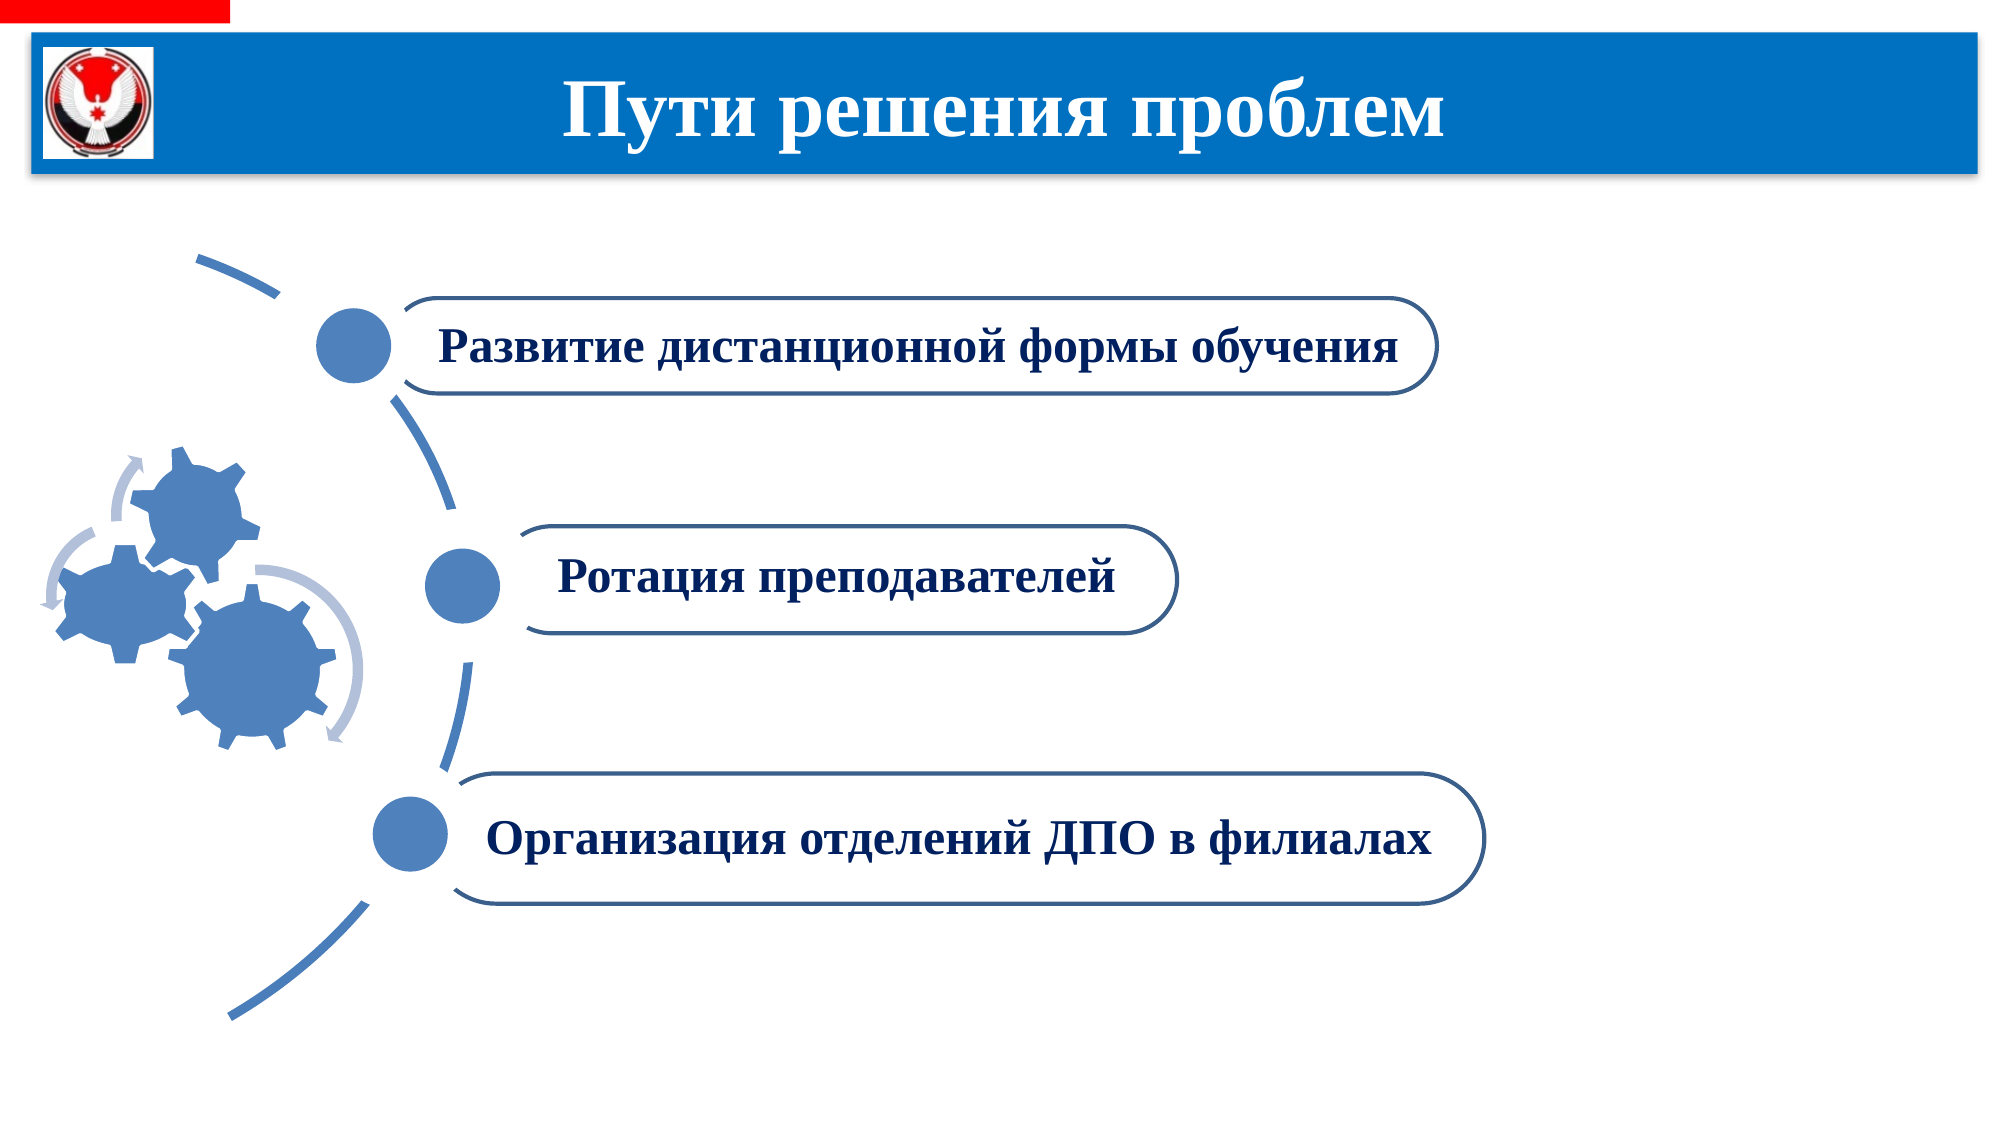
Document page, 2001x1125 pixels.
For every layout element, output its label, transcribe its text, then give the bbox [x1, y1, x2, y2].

text_box [404, 296, 1425, 396]
text_box Пути решения проблем [31, 32, 1978, 174]
text_box [438, 472, 453, 512]
text_box [438, 508, 540, 663]
text_box [323, 759, 446, 912]
text_box Развитие дистанционной формы обучения [423, 305, 1865, 381]
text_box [0, 432, 434, 751]
text_box [63, 759, 379, 1018]
text_box [423, 659, 469, 770]
text_box [438, 548, 501, 624]
text_box [520, 524, 1171, 636]
text_box [259, 268, 414, 423]
text_box [112, 257, 416, 430]
text_box [316, 308, 392, 384]
text_box [372, 796, 425, 872]
text_box [0, 0, 231, 24]
picture [42, 47, 154, 159]
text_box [430, 773, 1809, 904]
text_box Ротация преподавателей [542, 535, 1856, 610]
